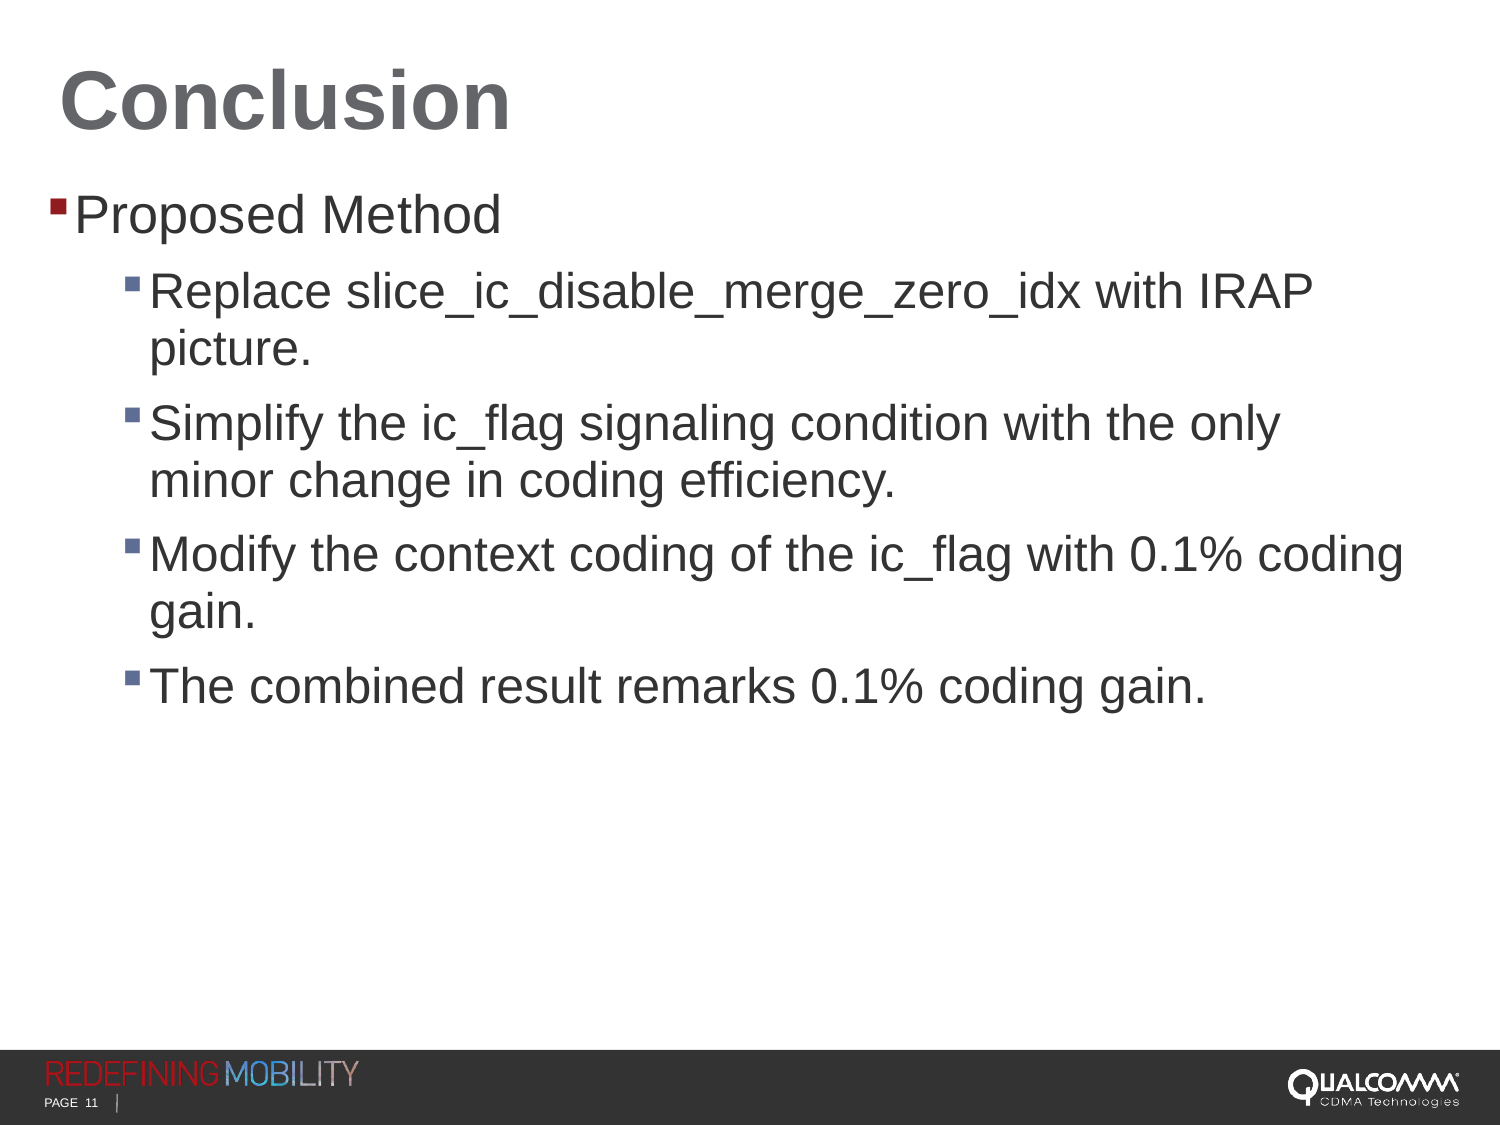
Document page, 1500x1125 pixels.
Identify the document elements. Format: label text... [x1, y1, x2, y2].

picture [31, 1049, 369, 1098]
picture [1278, 1058, 1478, 1114]
title Conclusion [44, 59, 1483, 152]
list Proposed Method Replace slice_ic_disable_merge_zero_idx with IRAP picture. Simplify the ic_flag signaling condition with the only minor change in coding efficiency. Modify the context coding of the ic_flag with 0.1% coding gain. The combined result remarks 0.1% coding gain. [30, 176, 1435, 996]
